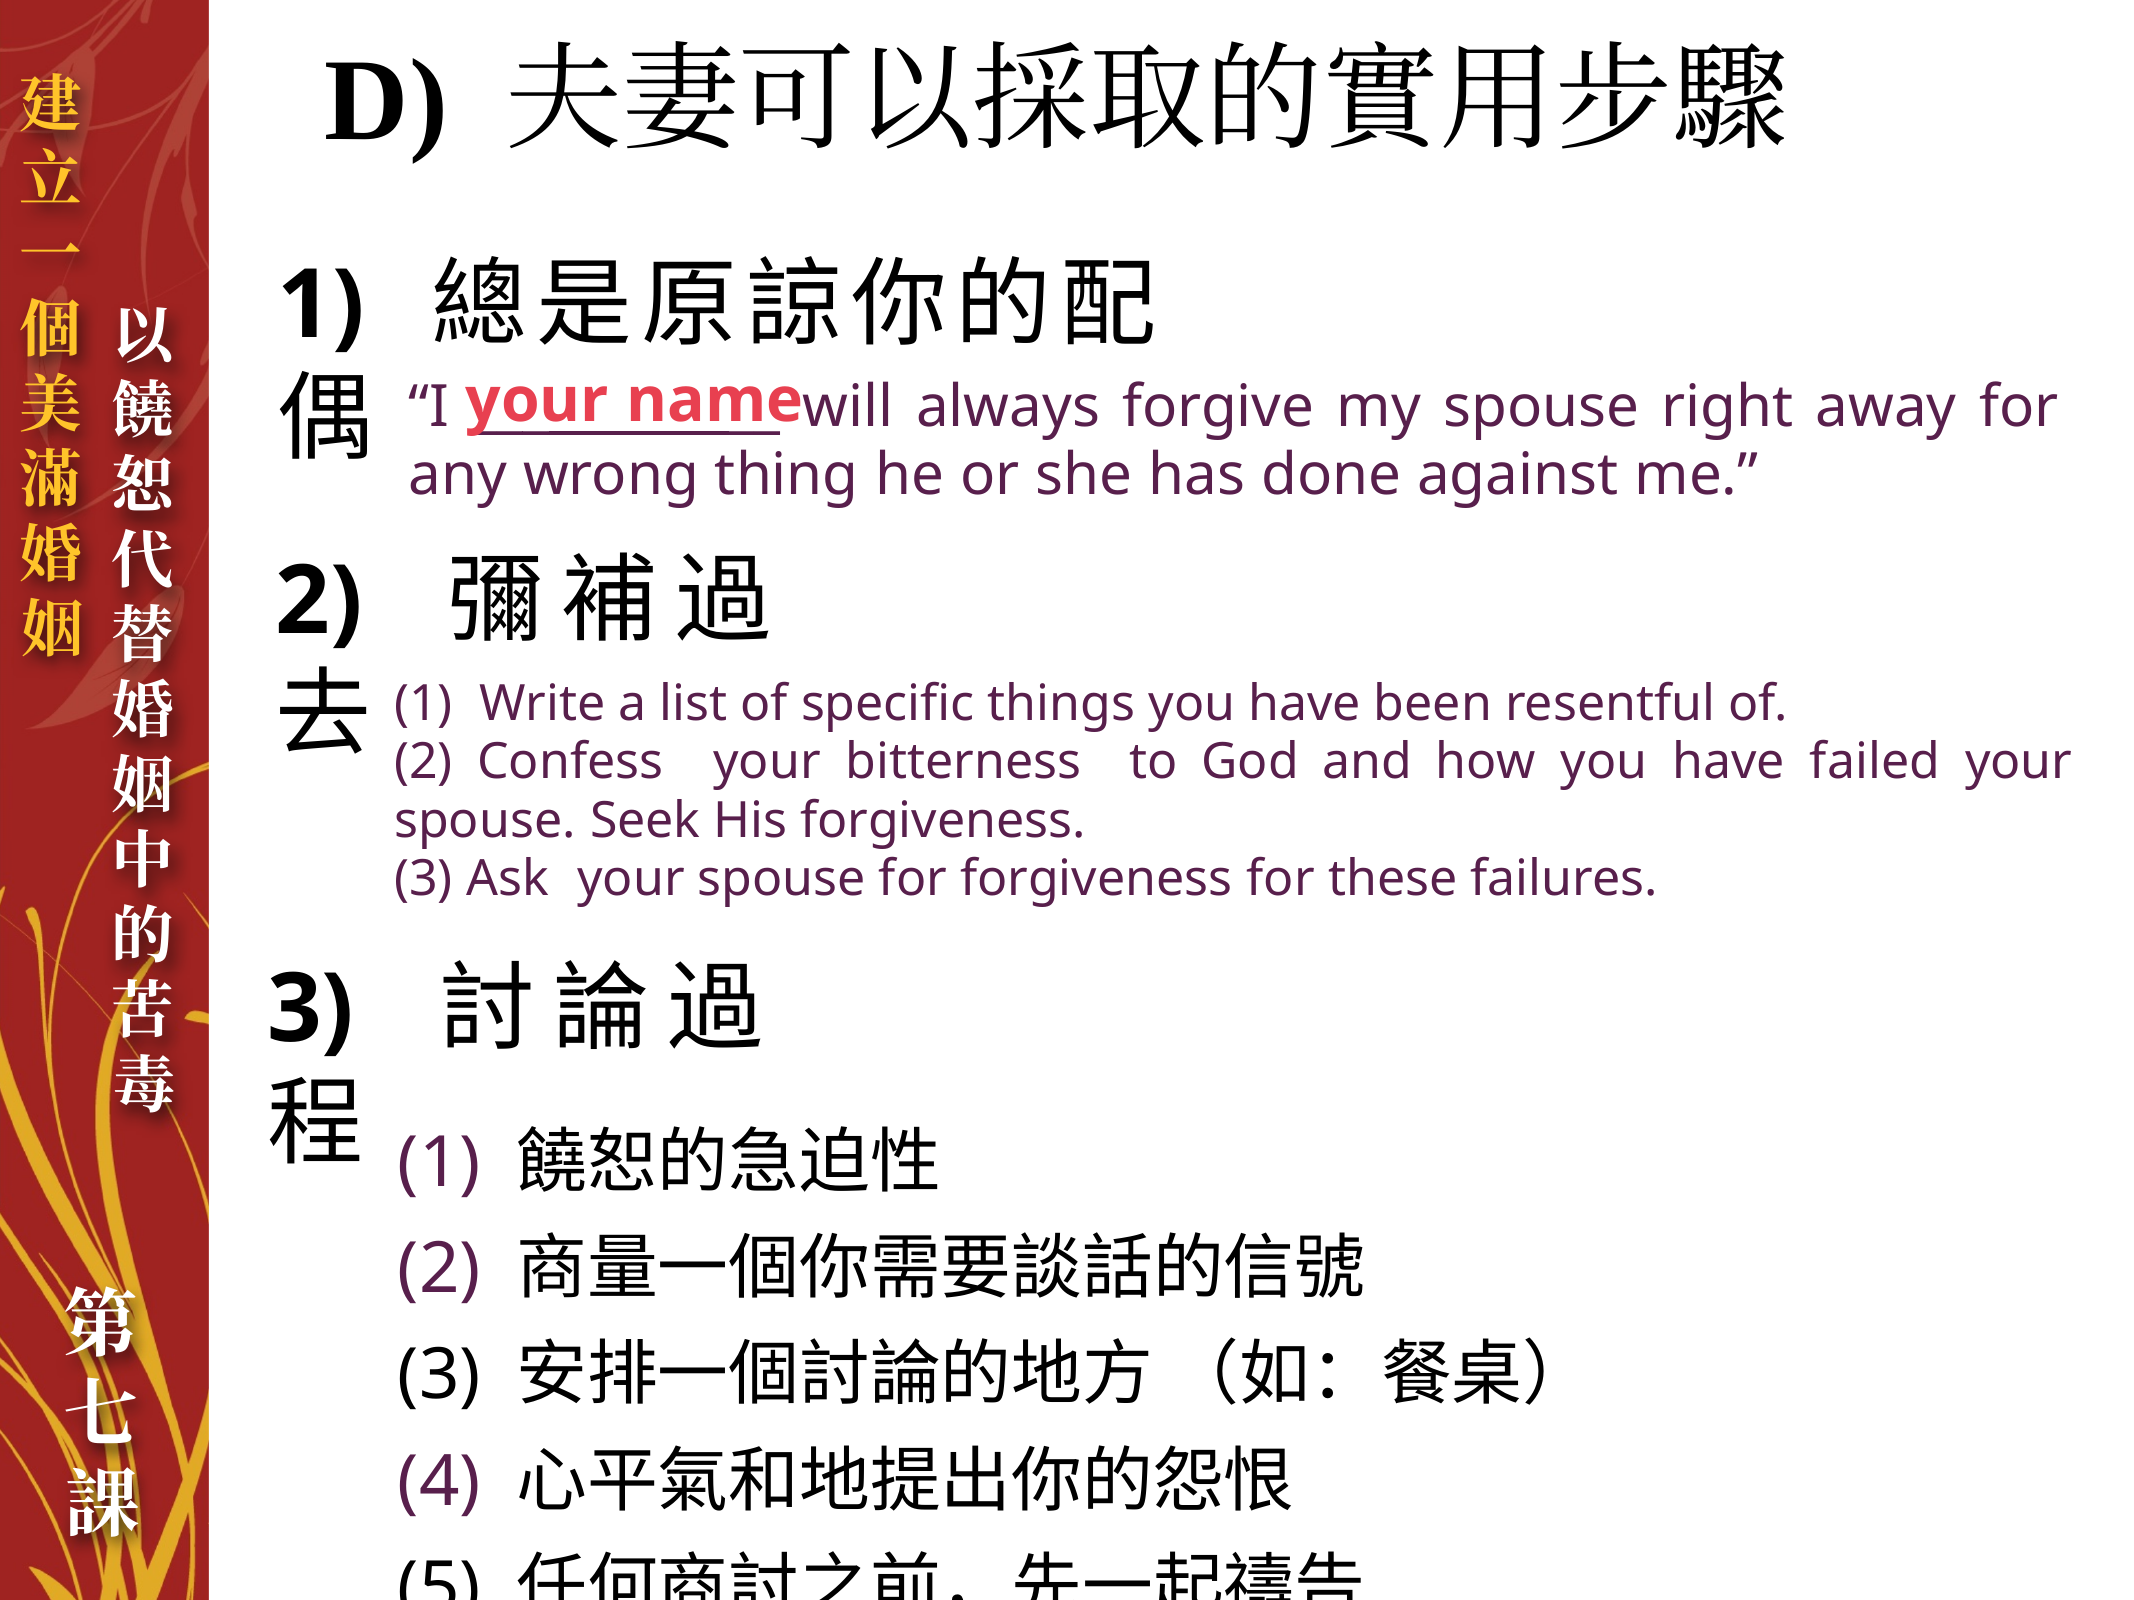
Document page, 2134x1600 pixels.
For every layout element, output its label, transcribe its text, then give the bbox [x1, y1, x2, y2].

picture [0, 0, 208, 1600]
text_box 2) 彌補過去 [267, 529, 780, 661]
text_box 3) 討論過程 [258, 937, 772, 1069]
text_box (1) Write a list of specific things you have been resentful of. (2) Confess your bitterness to God and how you have failed your spouse. Seek His forgiveness. (3) Ask your spouse for forgiveness for these failures. [385, 663, 2081, 914]
text_box (1) 饒恕的急迫性 (2) 商量一個你需要談話的信號 (3) 安排一個討論的地方 （如：餐桌） (4) 心平氣和地提出你的怨恨 (5) 任何商討之前，先一起禱告 [389, 1085, 2134, 1600]
title D) 夫妻可以採取的實用步驟 [324, 0, 1993, 203]
text_box your name [457, 350, 813, 442]
text_box 1) 總是原諒你的配偶 [269, 233, 1165, 365]
text_box “I ____________ will always forgive my spouse right away for any wrong thing he or she has done against me.” [399, 360, 2067, 515]
